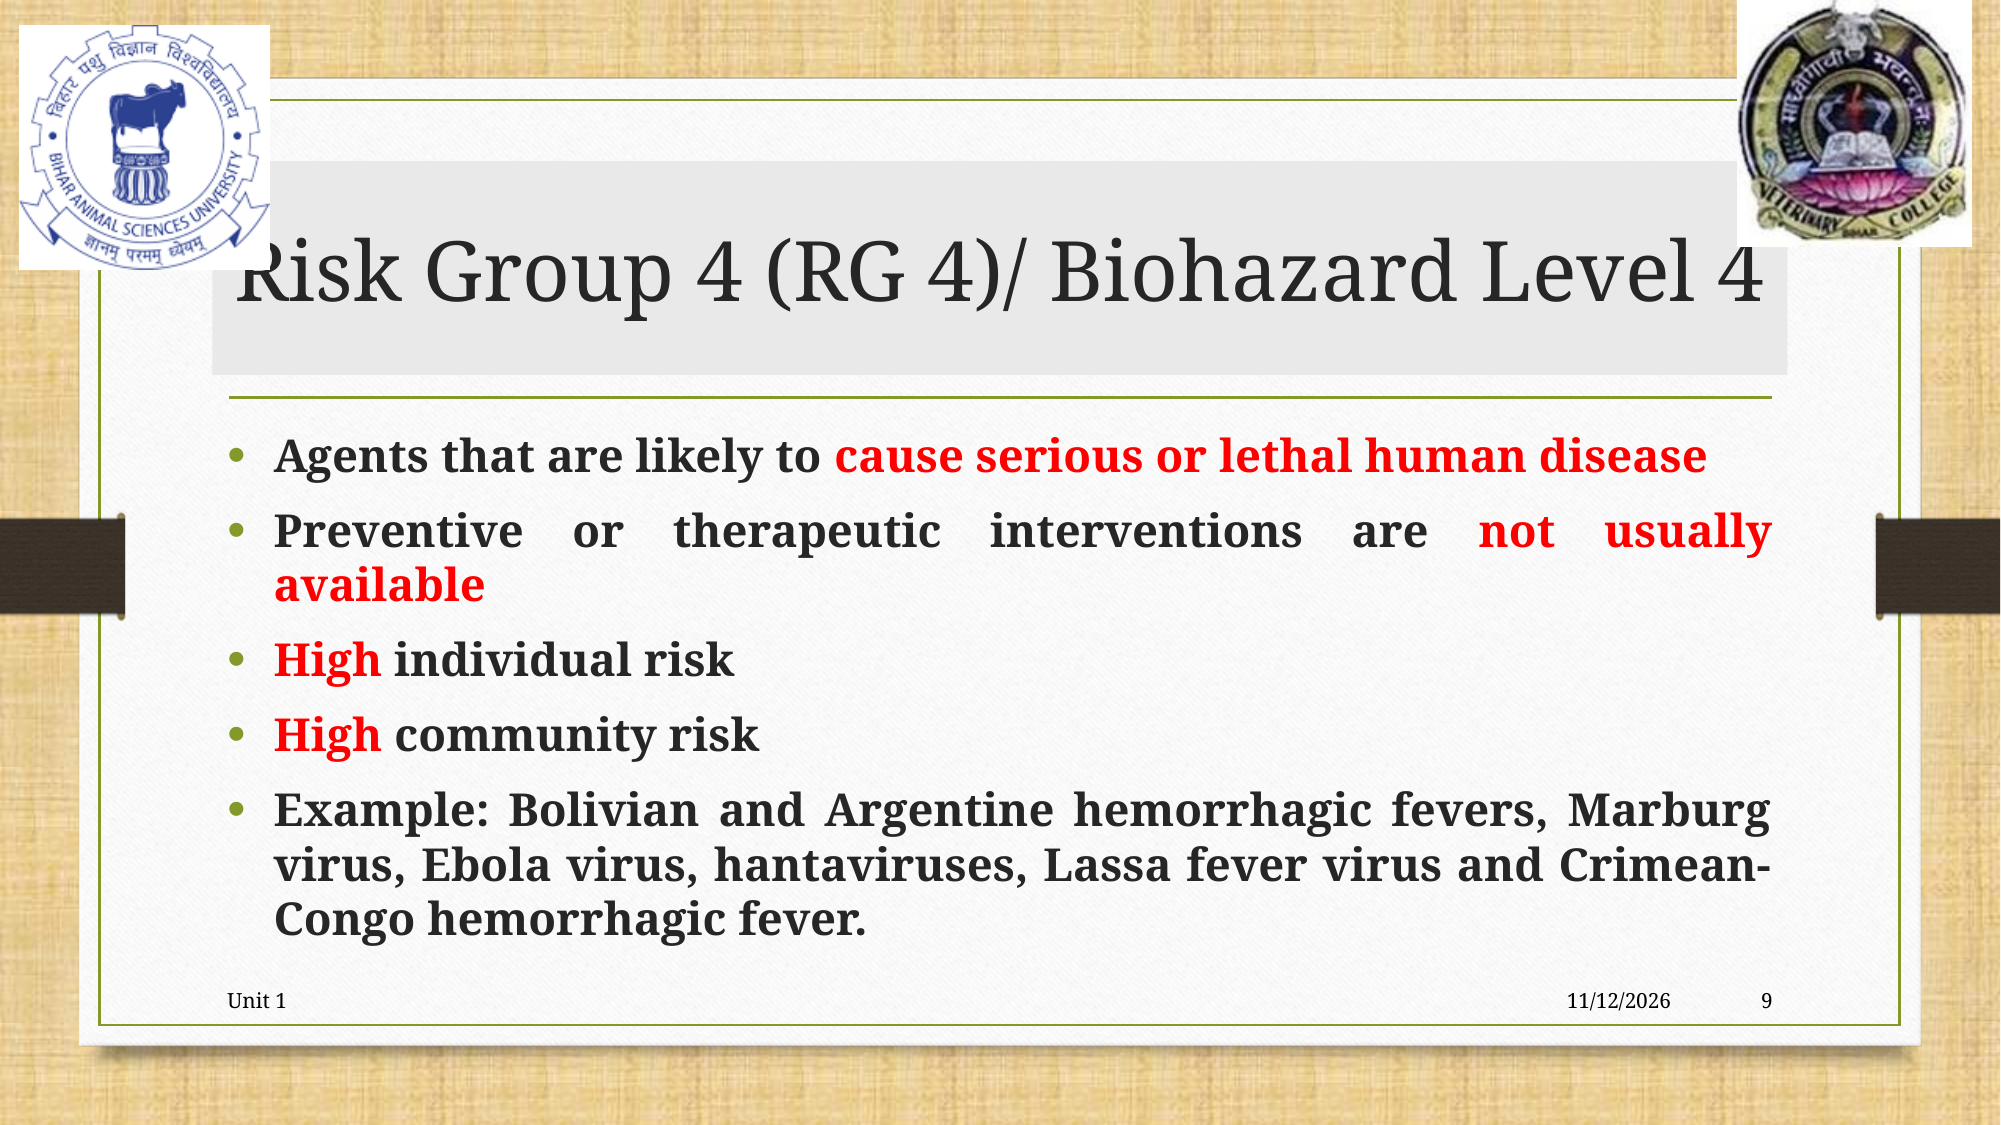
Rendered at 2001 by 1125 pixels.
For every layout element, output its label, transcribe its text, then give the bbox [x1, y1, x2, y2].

list Agents that are likely to cause serious or lethal human disease Preventive or therapeutic interventions are not usually available High individual risk High community risk Example: Bolivian and Argentine hemorrhagic fevers, Marburg virus, Ebola virus, hantaviruses, Lassa fever virus and Crimean-Congo hemorrhagic fever. [212, 419, 1788, 964]
footer Unit 1 [212, 979, 1411, 1025]
picture [0, 0, 2001, 1125]
title Risk Group 4 (RG 4)/ Biohazard Level 4 [212, 161, 1788, 375]
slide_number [1423, 979, 1686, 1025]
slide_number 9 [1698, 979, 1788, 1025]
